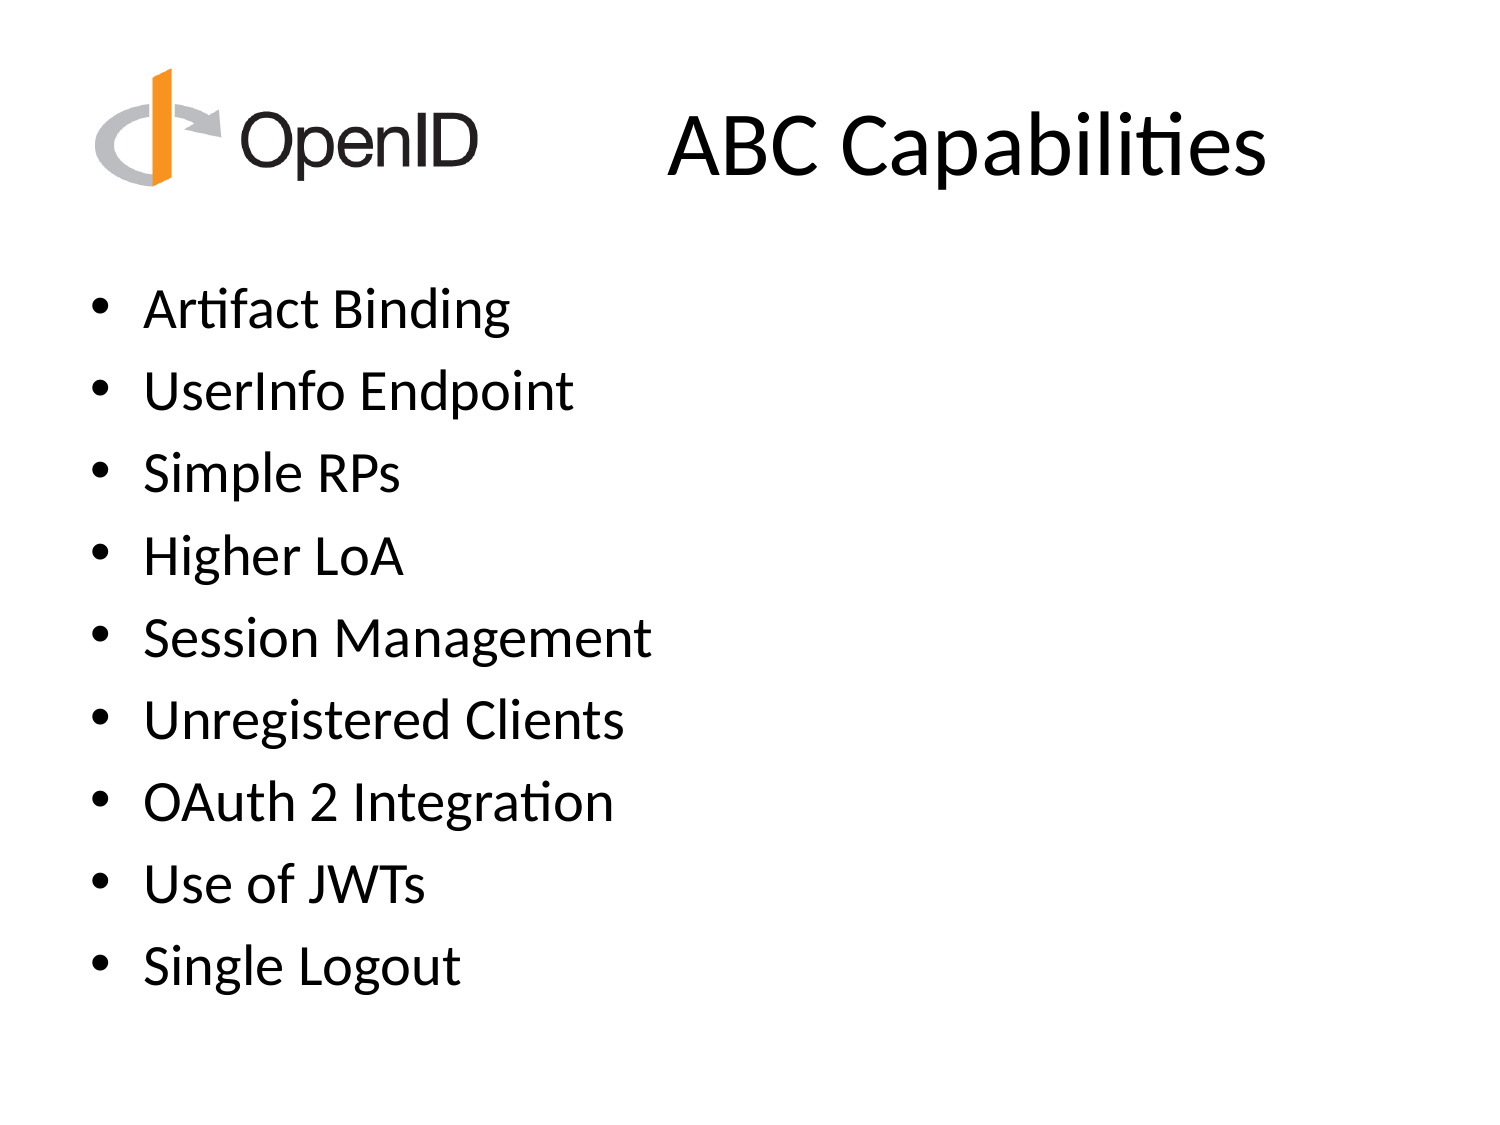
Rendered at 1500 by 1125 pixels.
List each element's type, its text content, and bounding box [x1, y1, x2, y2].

picture [64, 44, 513, 225]
list Artifact Binding UserInfo Endpoint Simple RPs Higher LoA Session Management Unregistered Clients OAuth 2 Integration Use of JWTs Single Logout [75, 262, 1425, 1005]
title ABC Capabilities [512, 45, 1425, 233]
